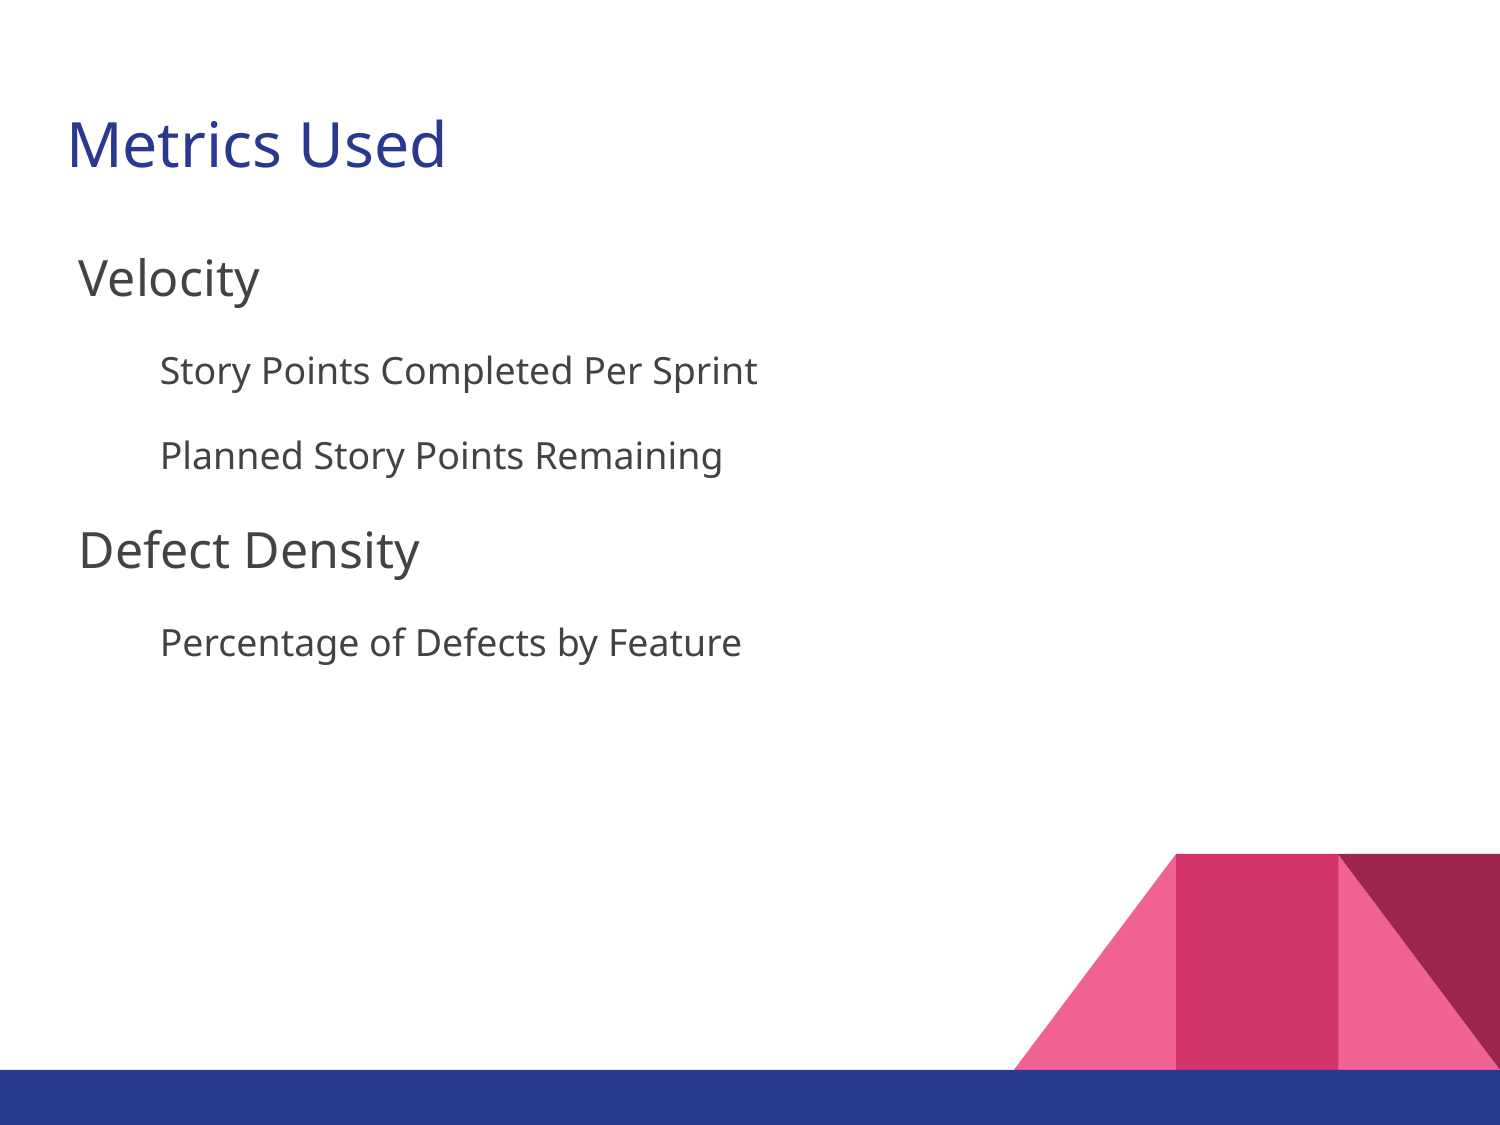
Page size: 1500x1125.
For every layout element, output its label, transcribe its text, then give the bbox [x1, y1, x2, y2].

list Velocity Story Points Completed Per Sprint Planned Story Points Remaining Defect Density Percentage of Defects by Feature [51, 222, 1449, 953]
title Metrics Used [51, 89, 1449, 222]
